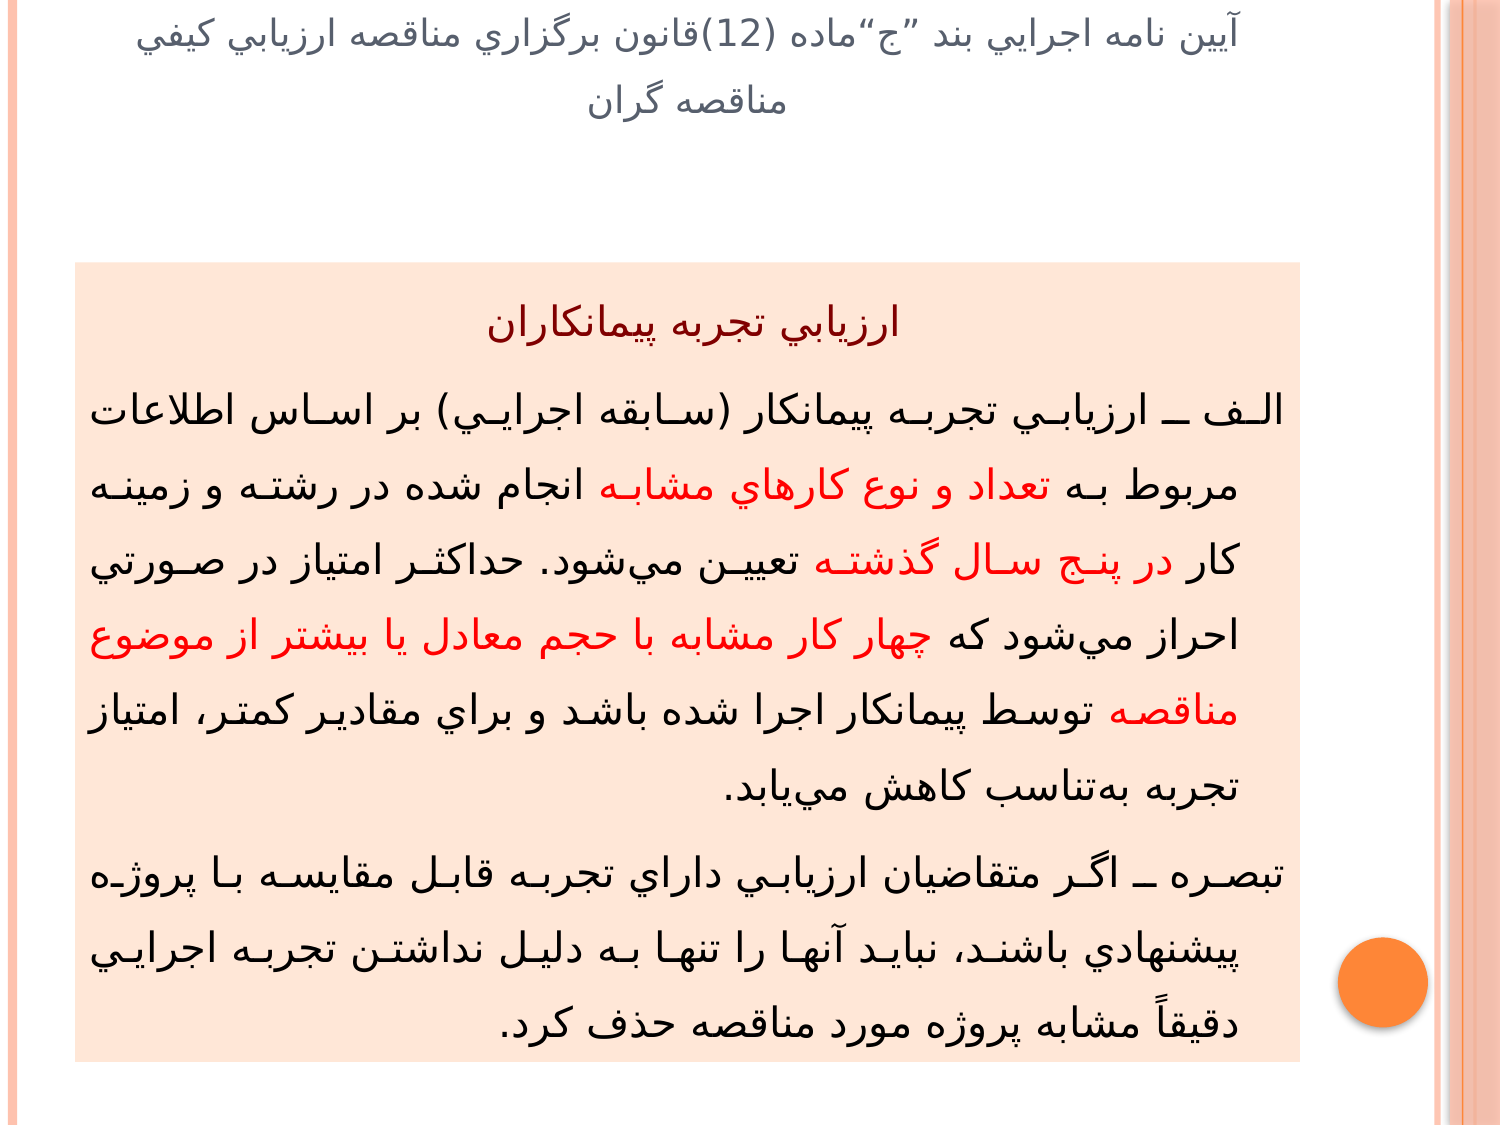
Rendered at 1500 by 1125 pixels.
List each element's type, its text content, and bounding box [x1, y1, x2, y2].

list ارزيابي تجربه پيمانكاران الف ـ ارزيابي تجربه پيمانكار (سابقه اجرايي) بر اساس اطلاعات مربوط به تعداد و نوع كارهاي مشابه انجام شده در رشته و زمينه كار در پنج سال گذشته تعيين مي‌شود. حداكثر امتياز در صورتي احراز مي‌شود كه چهار كار مشابه با حجم معادل يا بيشتر از موضوع مناقصه توسط پيمانكار اجرا شده باشد و براي مقادير كمتر، امتياز تجربه به‌تناسب كاهش مي‌يابد. تبصره ـ اگر متقاضيان ارزيابي داراي تجربه قابل مقايسه با پروژه پيشنهادي باشند، نبايد آنها را تنها به دليل نداشتن تجربه اجرايي دقيقاً مشابه پروژه مورد مناقصه حذف كرد. [75, 262, 1300, 1062]
title آيين نامه اجرايي بند ”ج“ماده (12)قانون برگزاري مناقصه ارزيابي كيفي مناقصه گران [75, 45, 1300, 129]
